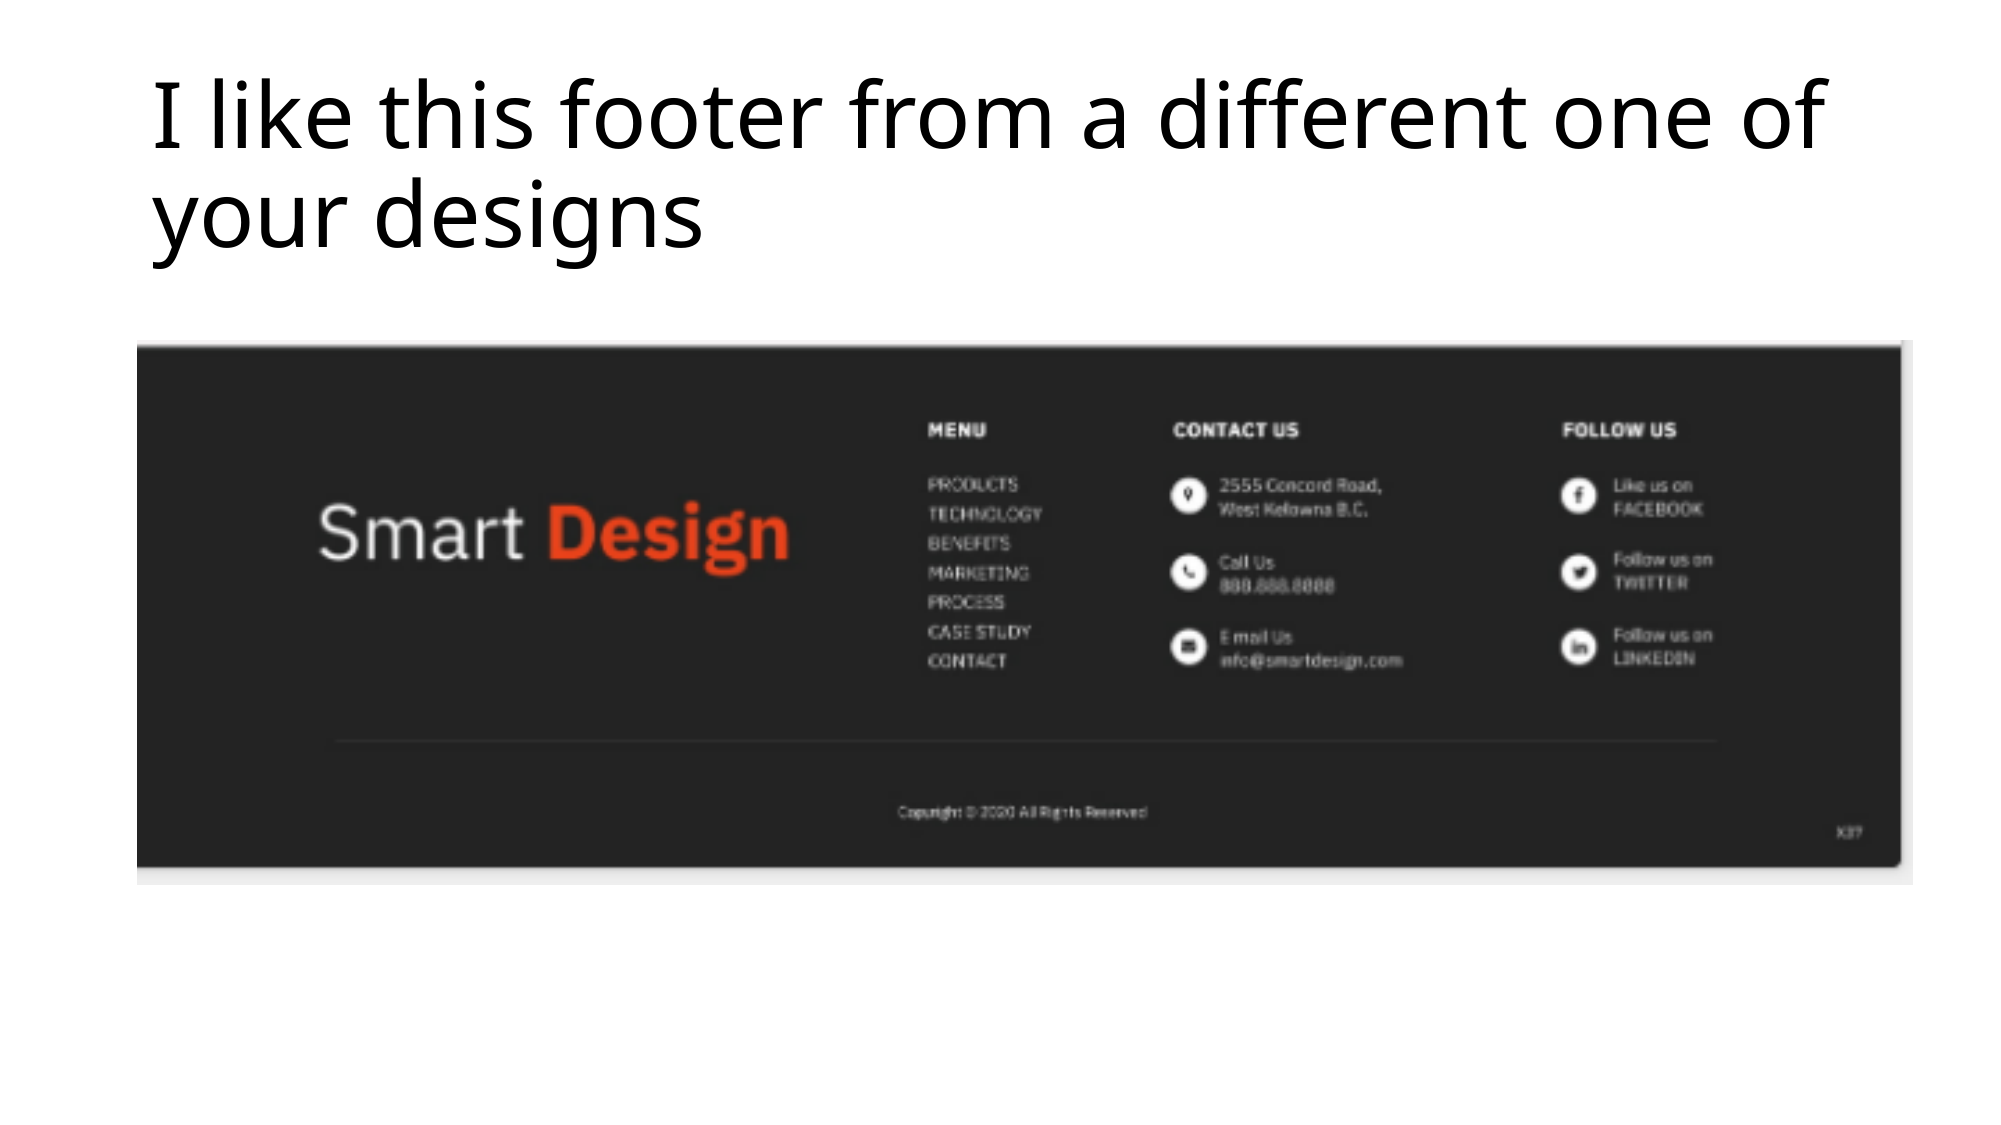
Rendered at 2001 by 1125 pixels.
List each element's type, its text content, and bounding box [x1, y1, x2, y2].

picture [137, 340, 1913, 885]
title I like this footer from a different one of your designs [137, 59, 1863, 278]
